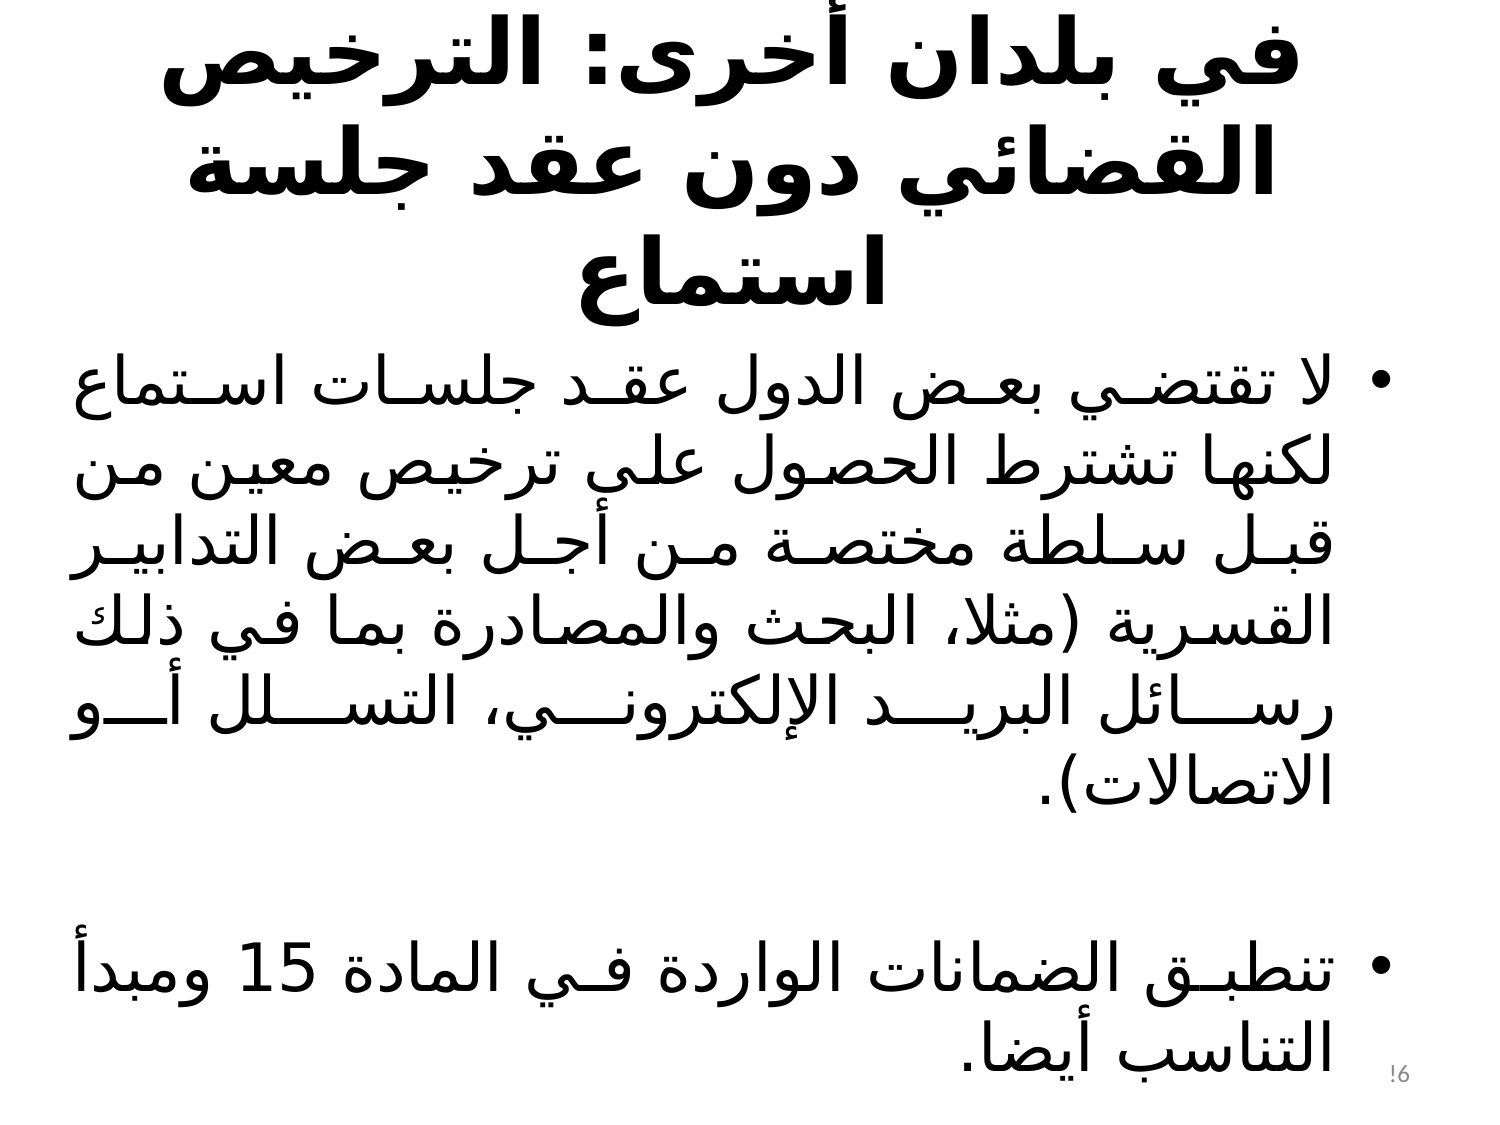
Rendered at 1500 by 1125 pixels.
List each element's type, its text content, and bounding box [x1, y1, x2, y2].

title في بلدان أخرى: الترخيص القضائي دون عقد جلسة استماع [57, 62, 1408, 254]
slide_number !6 [1074, 1042, 1425, 1103]
text_box لا تقتضي بعض الدول عقد جلسات استماع لكنها تشترط الحصول على ترخيص معين من قبل سلطة مختصة من أجل بعض التدابير القسرية (مثلا، البحث والمصادرة بما في ذلك رسائل البريد الإلكتروني، التسلل أو الاتصالات). تنطبق الضمانات الواردة في المادة 15 ومبدأ التناسب أيضا. [57, 330, 1408, 1072]
